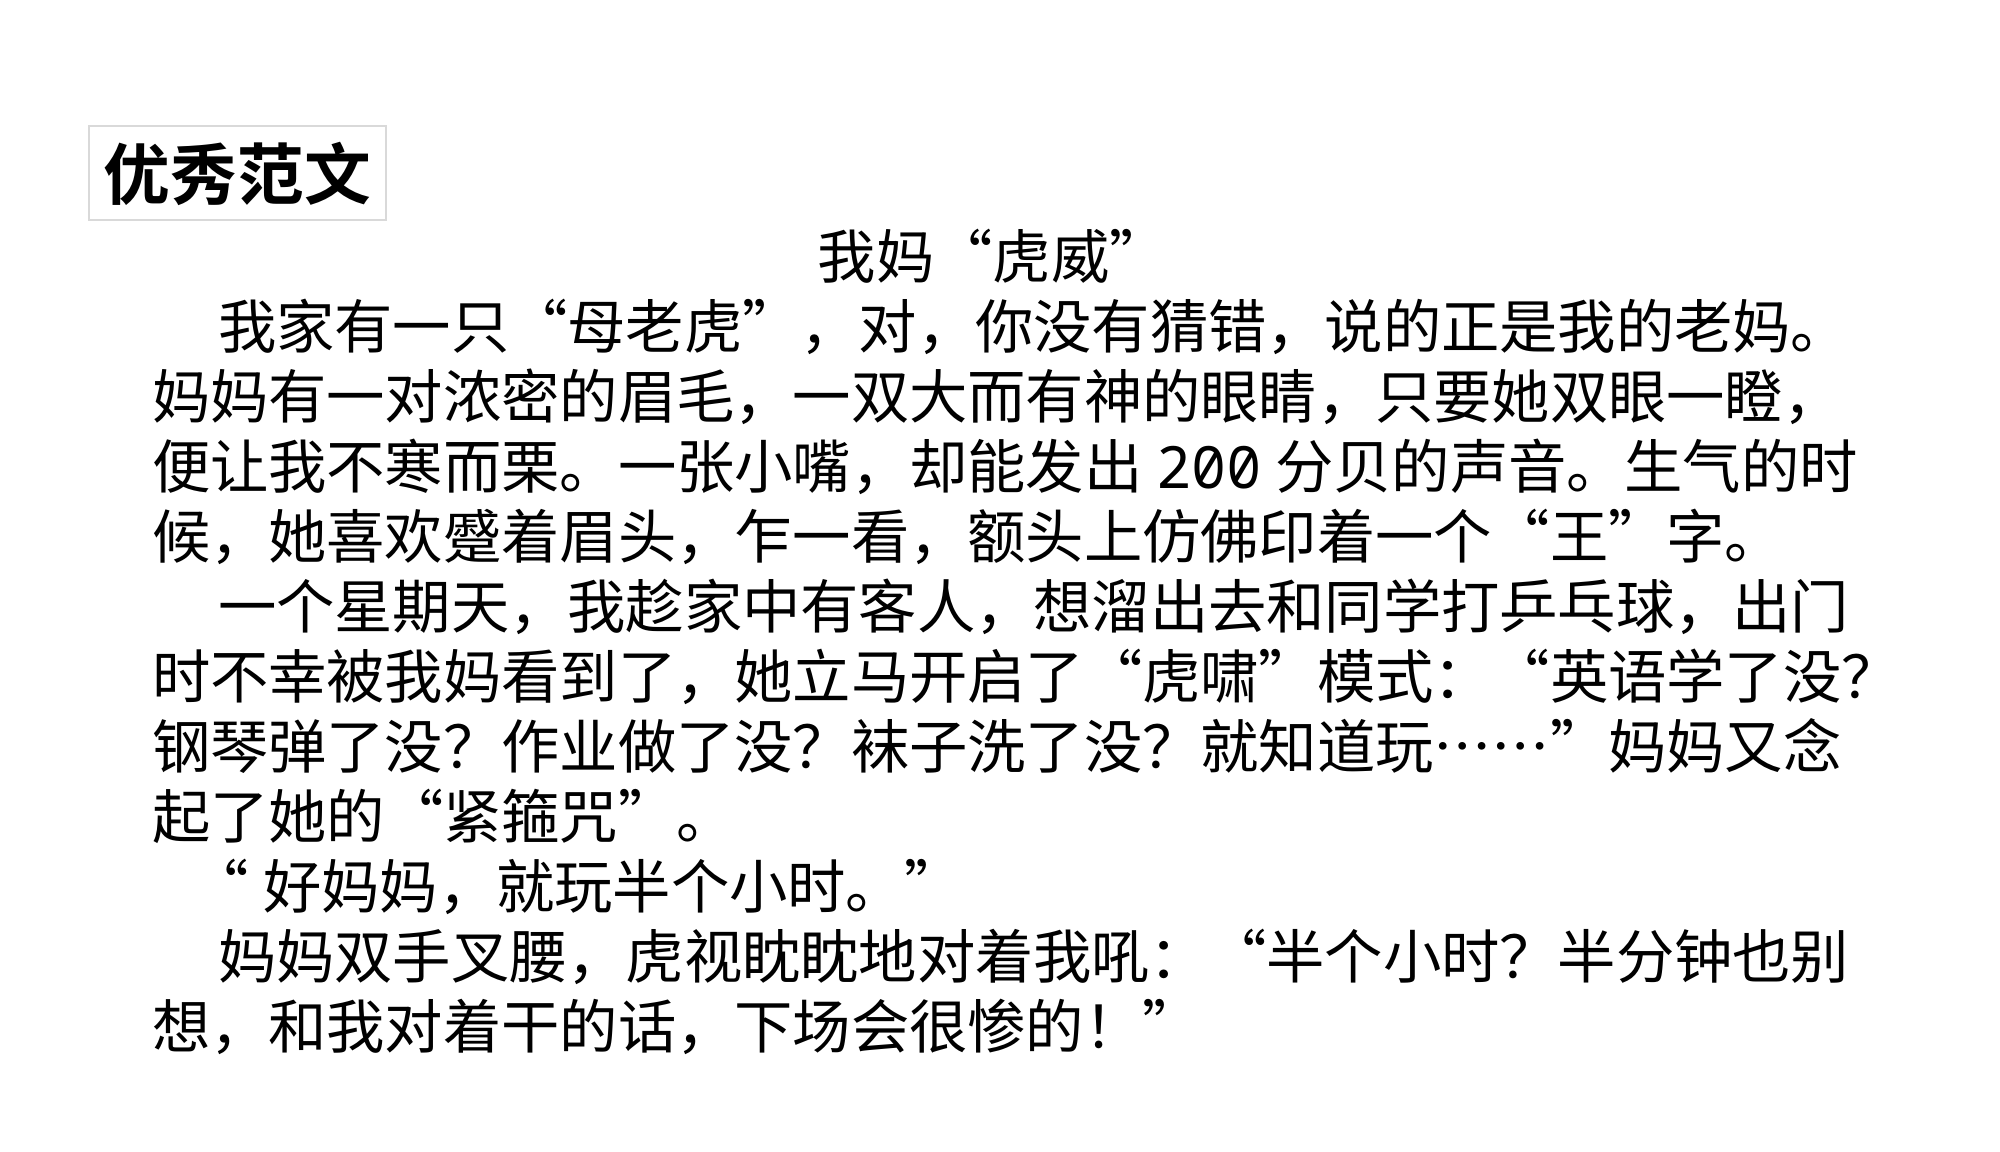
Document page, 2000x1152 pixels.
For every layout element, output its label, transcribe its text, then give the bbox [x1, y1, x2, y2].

text_box 优秀范文 [88, 125, 387, 221]
text_box 我妈“虎威” 我家有一只“母老虎”，对，你没有猜错，说的正是我的老妈。 妈妈有一对浓密的眉毛，一双大而有神的眼睛，只要她双眼一瞪，便让我不寒而栗。一张小嘴，却能发出200分贝的声音。生气的时候，她喜欢蹙着眉头，乍一看，额头上仿佛印着一个“王”字。 一个星期天，我趁家中有客人，想溜出去和同学打乒乓球，出门时不幸被我妈看到了，她立马开启了“虎啸”模式：“英语学了没？钢琴弹了没？作业做了没？袜子洗了没？就知道玩……”妈妈又念起了她的“紧箍咒”。 “好妈妈，就玩半个小时。” 妈妈双手叉腰，虎视眈眈地对着我吼：“半个小时？半分钟也别想，和我对着干的话，下场会很惨的！” [137, 213, 1888, 1068]
